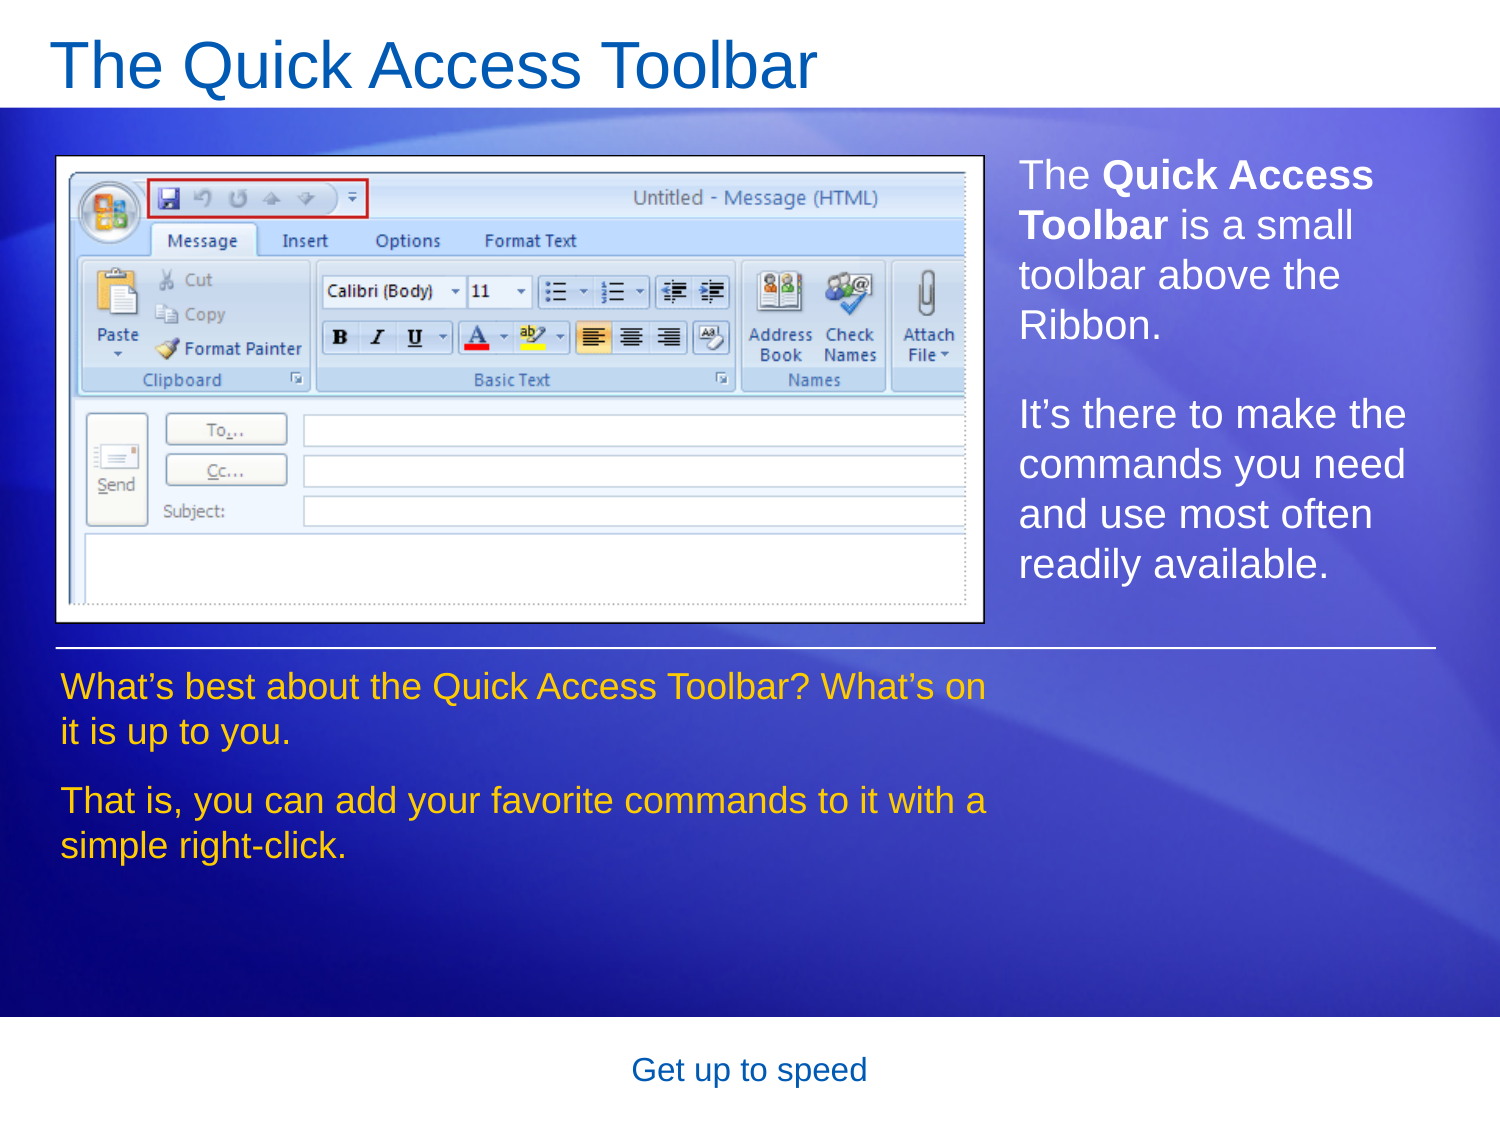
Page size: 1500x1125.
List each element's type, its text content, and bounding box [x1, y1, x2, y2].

picture [0, 108, 1500, 1017]
title The Quick Access Toolbar [34, 11, 1352, 114]
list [55, 155, 985, 624]
text_box The Quick Access Toolbar is a small toolbar above the Ribbon. It’s there to make the commands you need and use most often readily available. [1003, 140, 1454, 626]
footer Get up to speed [445, 1016, 1055, 1096]
text_box What’s best about the Quick Access Toolbar? What’s on it is up to you. That is, you can add your favorite commands to it with a simple right-click. [45, 655, 1018, 902]
